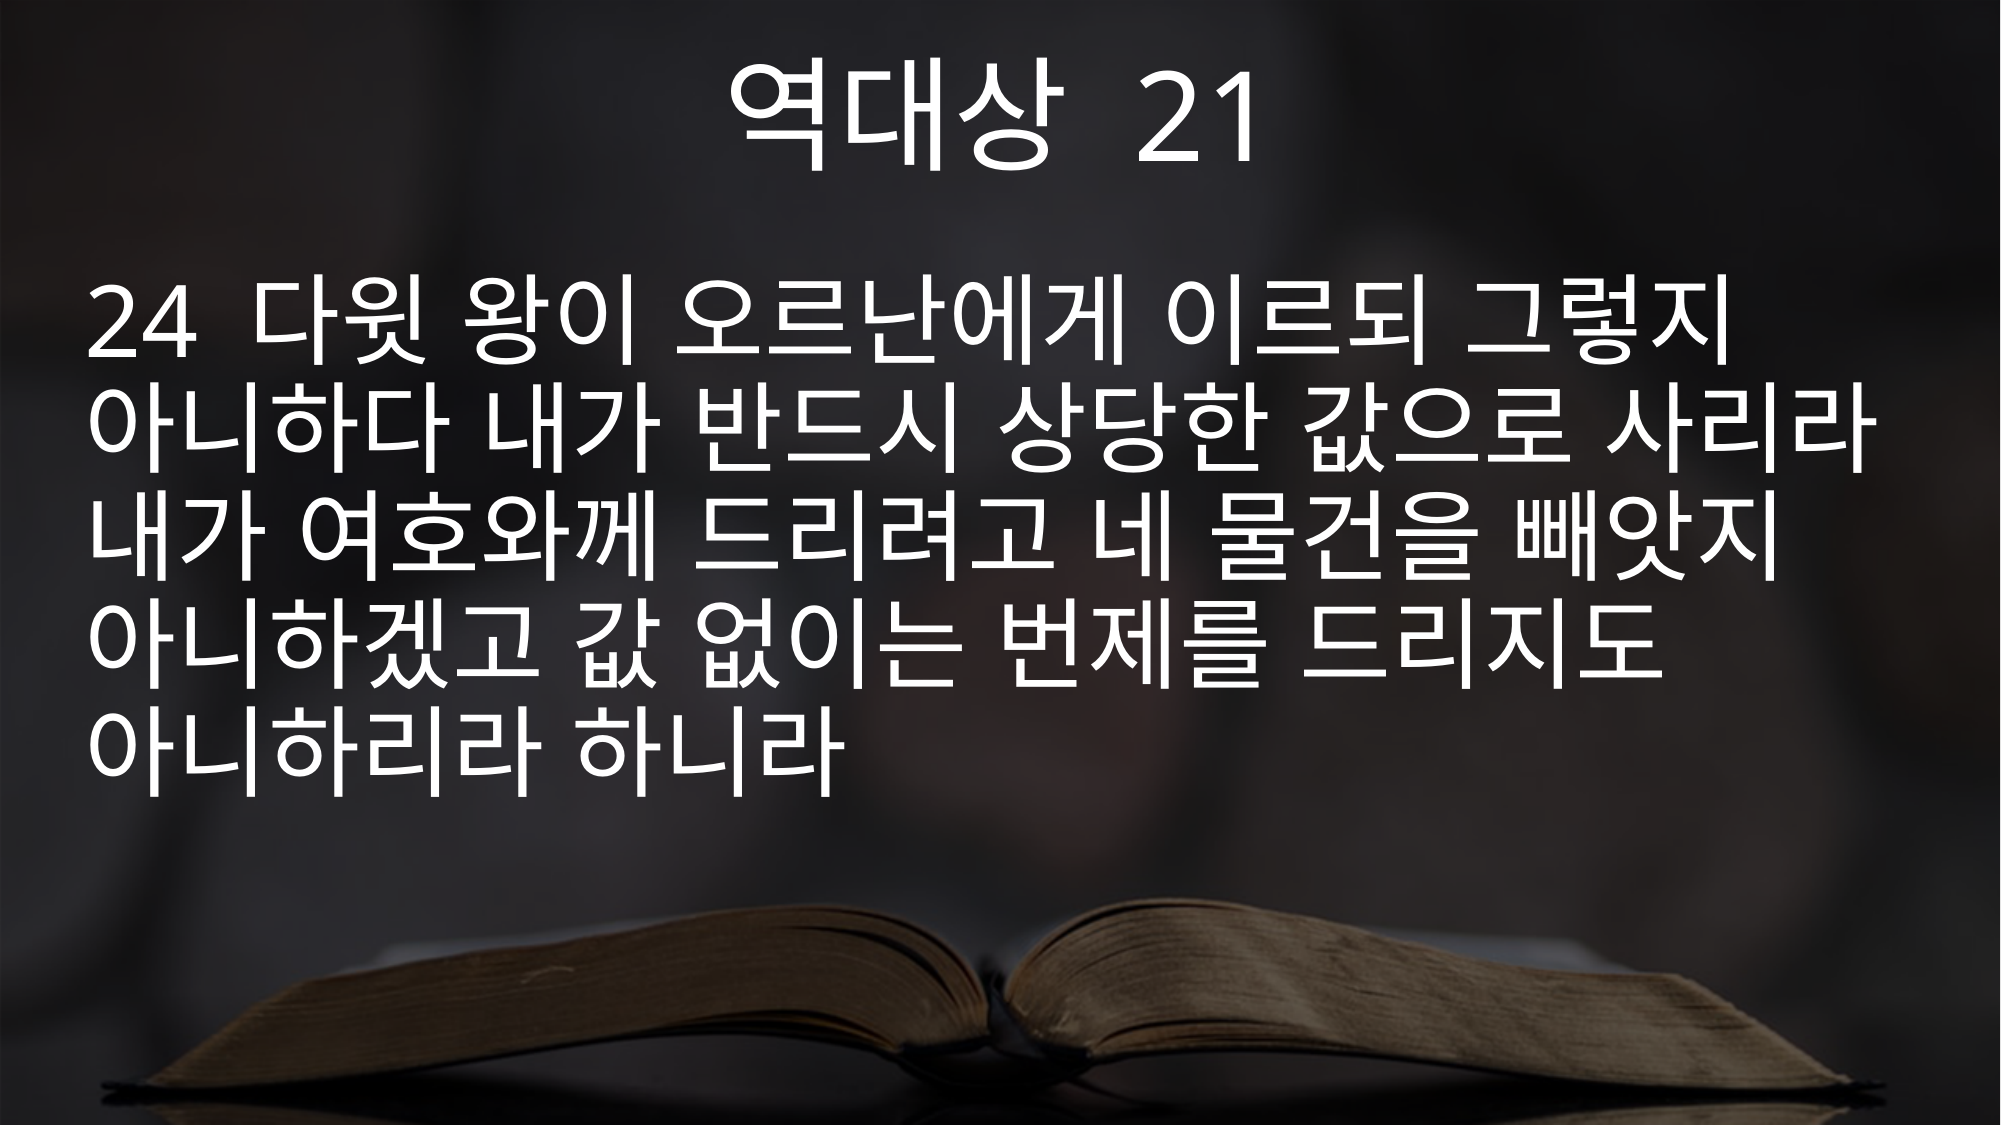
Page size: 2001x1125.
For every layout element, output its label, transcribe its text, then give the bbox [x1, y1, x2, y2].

footer 역대상 21 [0, 32, 2000, 192]
list 24 다윗 왕이 오르난에게 이르되 그렇지 아니하다 내가 반드시 상당한 값으로 사리라 내가 여호와께 드리려고 네 물건을 빼앗지 아니하겠고 값 없이는 번제를 드리지도 아니하리라 하니라 [69, 263, 1953, 423]
picture [0, 0, 2001, 1125]
